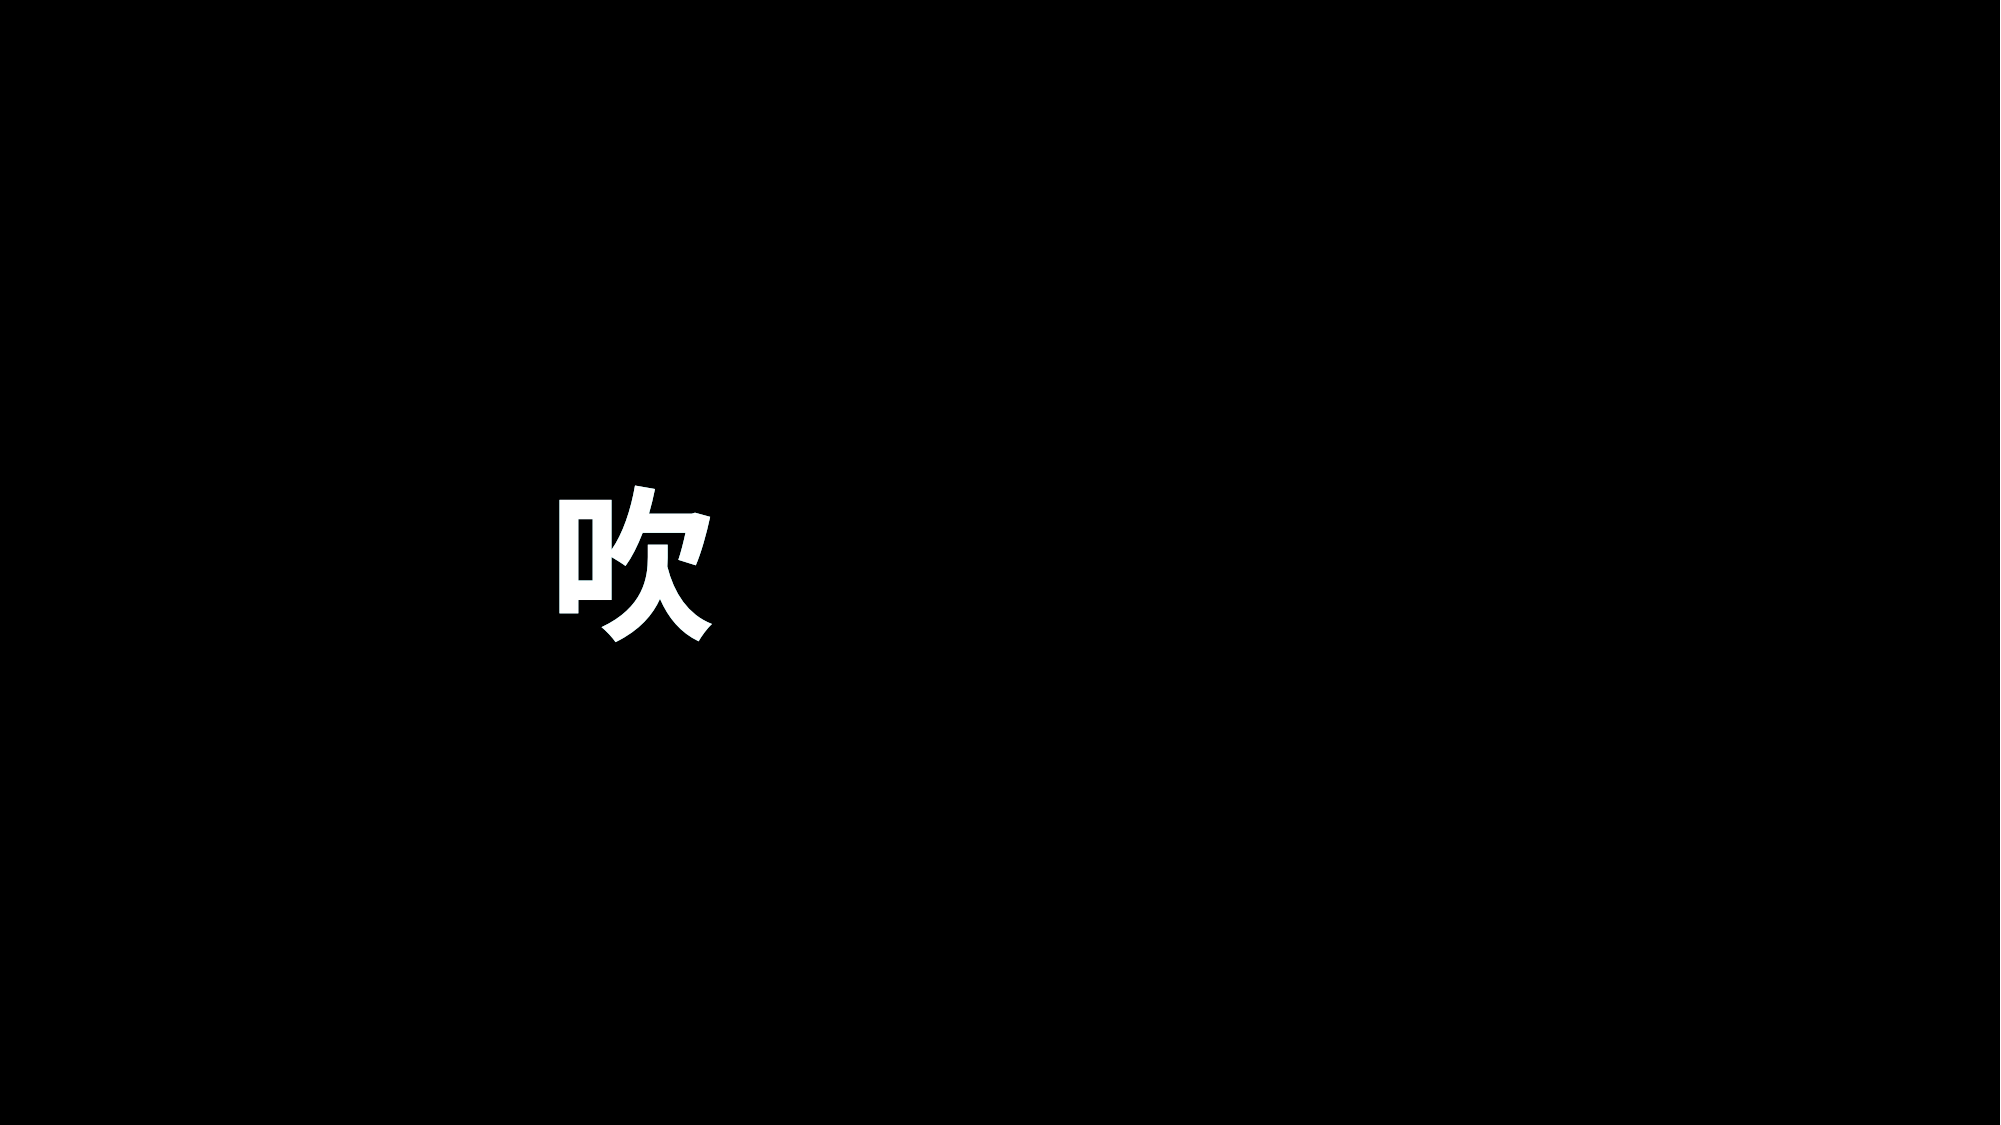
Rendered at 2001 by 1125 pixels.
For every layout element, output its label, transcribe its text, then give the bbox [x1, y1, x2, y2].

text_box 吹 [541, 453, 1459, 669]
